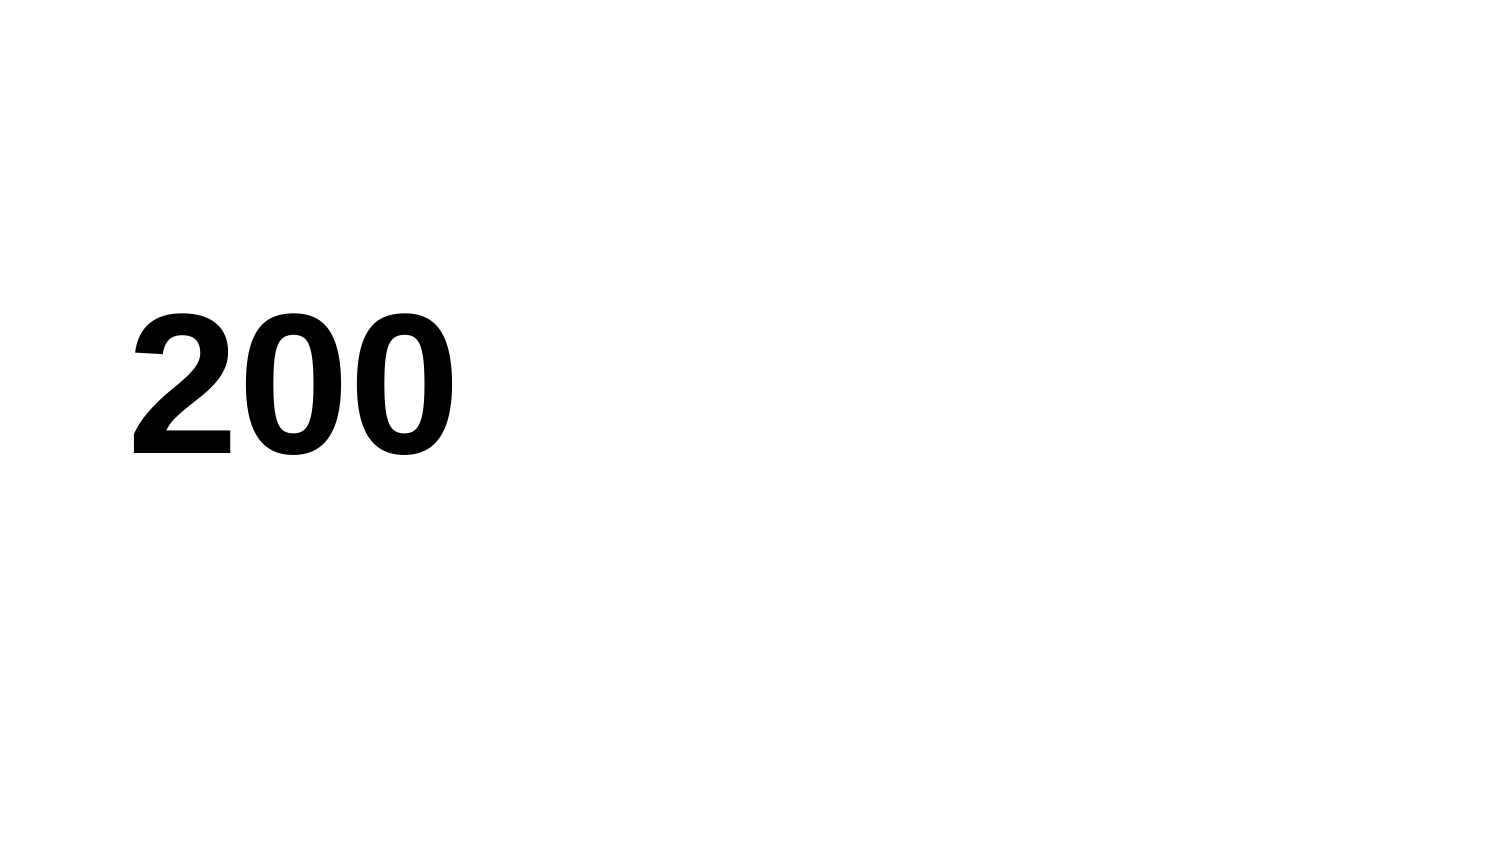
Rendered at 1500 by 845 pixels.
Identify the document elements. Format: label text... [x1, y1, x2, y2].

text_box 200 [112, 235, 1388, 509]
